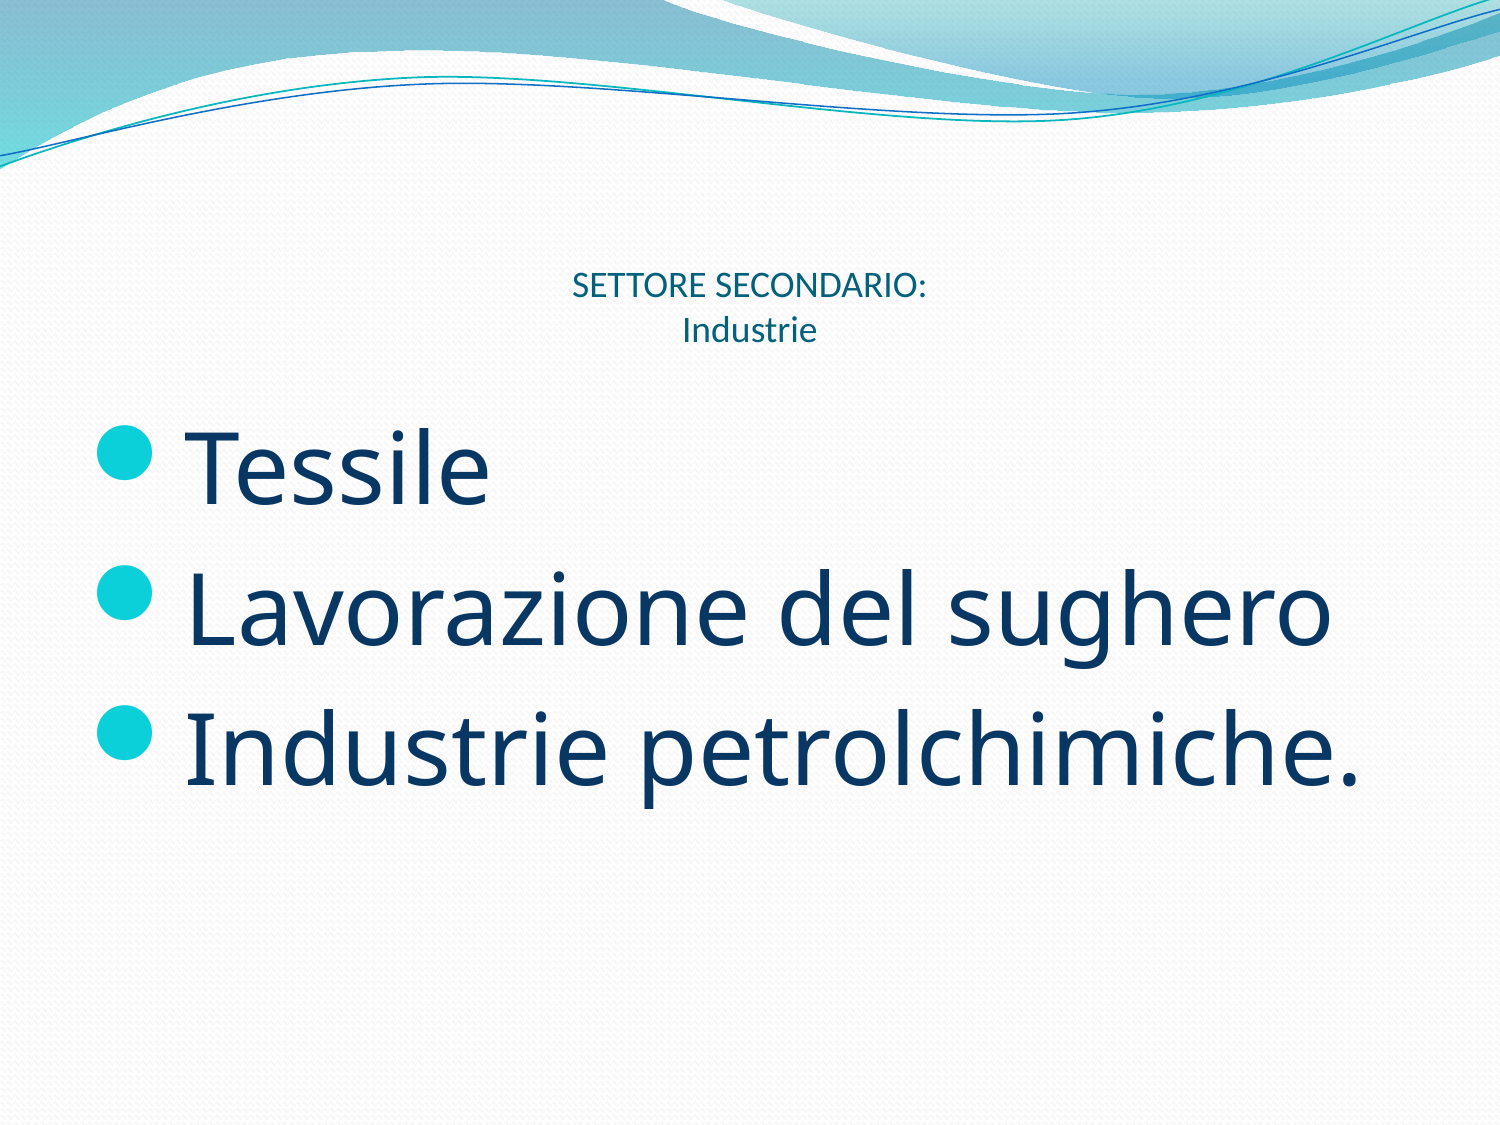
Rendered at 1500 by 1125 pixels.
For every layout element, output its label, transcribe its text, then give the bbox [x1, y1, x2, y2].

title SETTORE SECONDARIO: Industrie [75, 162, 1425, 350]
list Tessile Lavorazione del sughero Industrie petrolchimiche. [75, 397, 1425, 1118]
